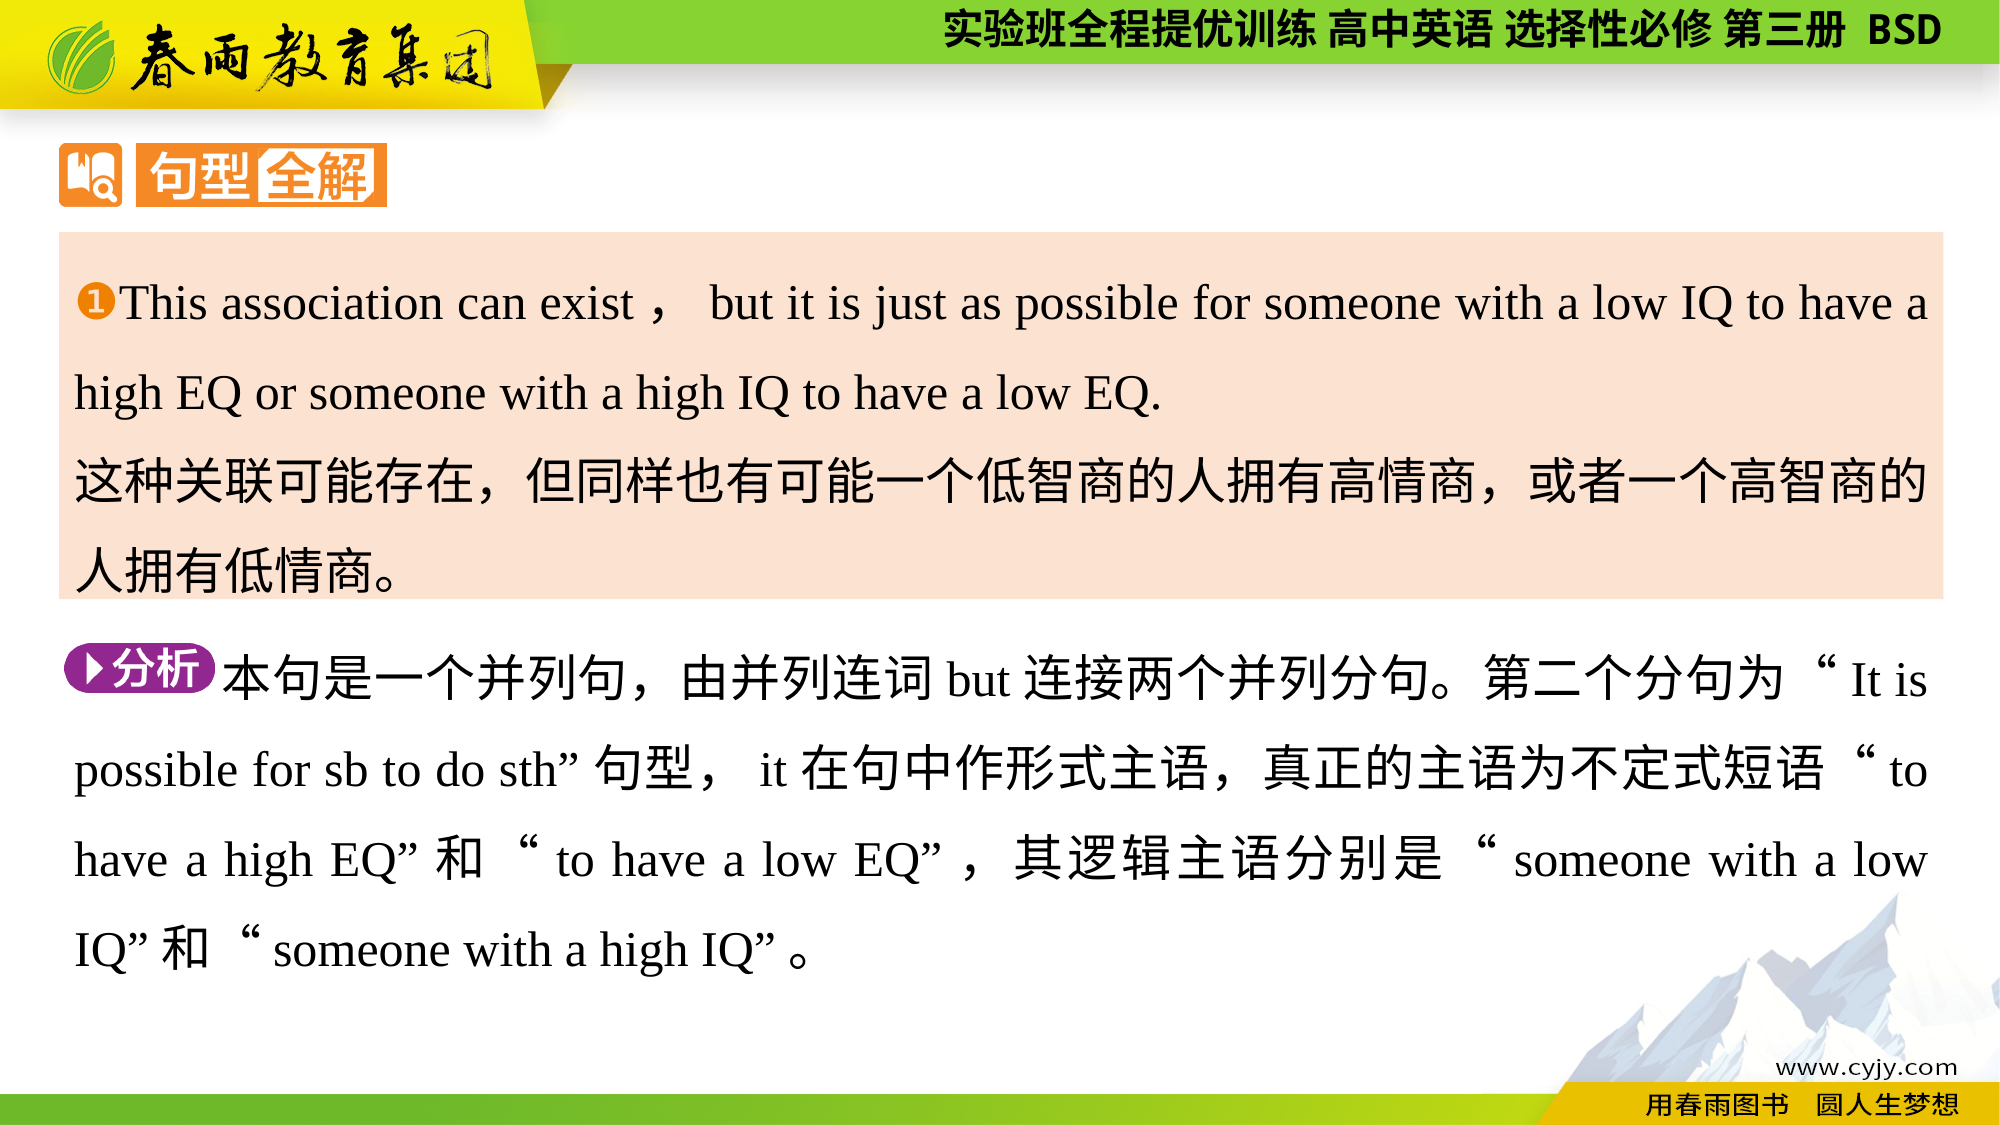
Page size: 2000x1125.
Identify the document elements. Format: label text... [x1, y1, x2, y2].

picture [0, 0, 2000, 1125]
list ❶This association can exist，but it is just as possible for someone with a low IQ to have a high EQ or someone with a high IQ to have a low EQ. 这种关联可能存在，但同样也有可能一个低智商的人拥有高情商，或者一个高智商的人拥有低情商。 [59, 232, 1944, 600]
text_box 本句是一个并列句，由并列连词but连接两个并列分句。第二个分句为“It is possible for sb to do sth”句型，it在句中作形式主语，真正的主语为不定式短语“to have a high EQ”和“to have a low EQ”，其逻辑主语分别是“someone with a low IQ”和“someone with a high IQ”。 [59, 609, 1944, 984]
